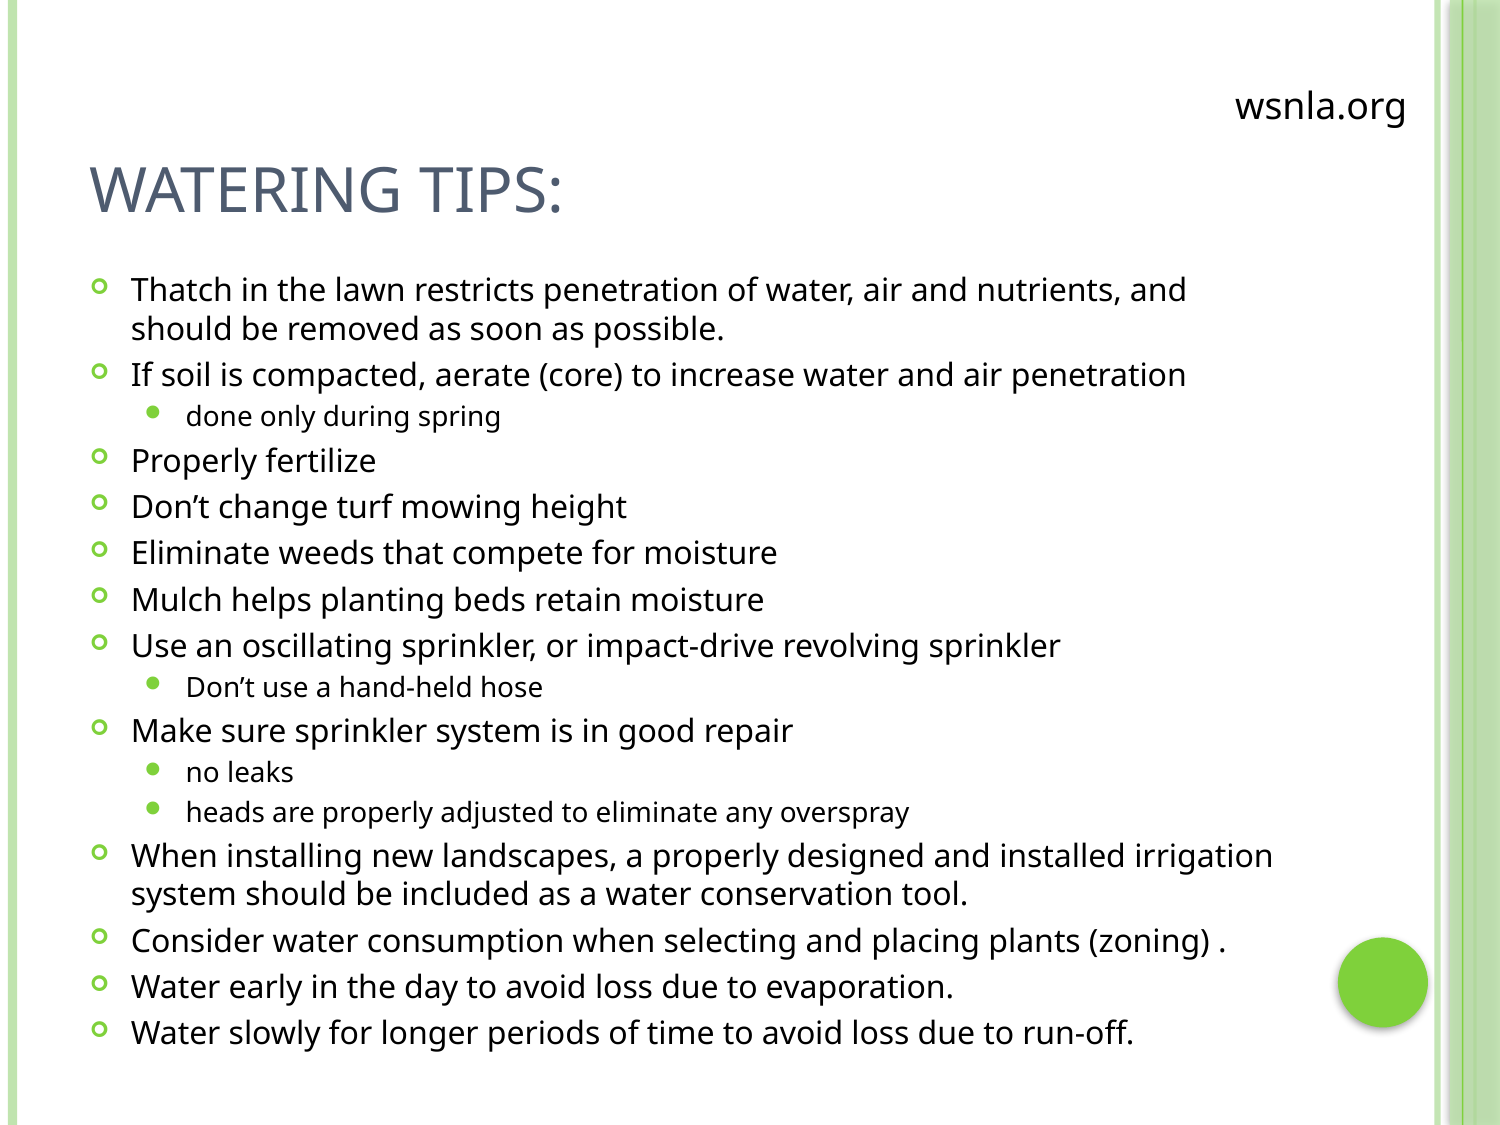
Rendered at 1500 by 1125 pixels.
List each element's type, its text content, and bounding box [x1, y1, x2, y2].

list Thatch in the lawn restricts penetration of water, air and nutrients, and should be removed as soon as possible. If soil is compacted, aerate (core) to increase water and air penetration done only during spring Properly fertilize Don’t change turf mowing height Eliminate weeds that compete for moisture Mulch helps planting beds retain moisture Use an oscillating sprinkler, or impact-drive revolving sprinkler Don’t use a hand-held hose Make sure sprinkler system is in good repair no leaks heads are properly adjusted to eliminate any overspray When installing new landscapes, a properly designed and installed irrigation system should be included as a water conservation tool. Consider water consumption when selecting and placing plants (zoning) . Water early in the day to avoid loss due to evaporation. Water slowly for longer periods of time to avoid loss due to run-off. [75, 262, 1300, 1062]
title Watering tips: [75, 45, 1300, 233]
text_box wsnla.org [1220, 74, 1422, 135]
